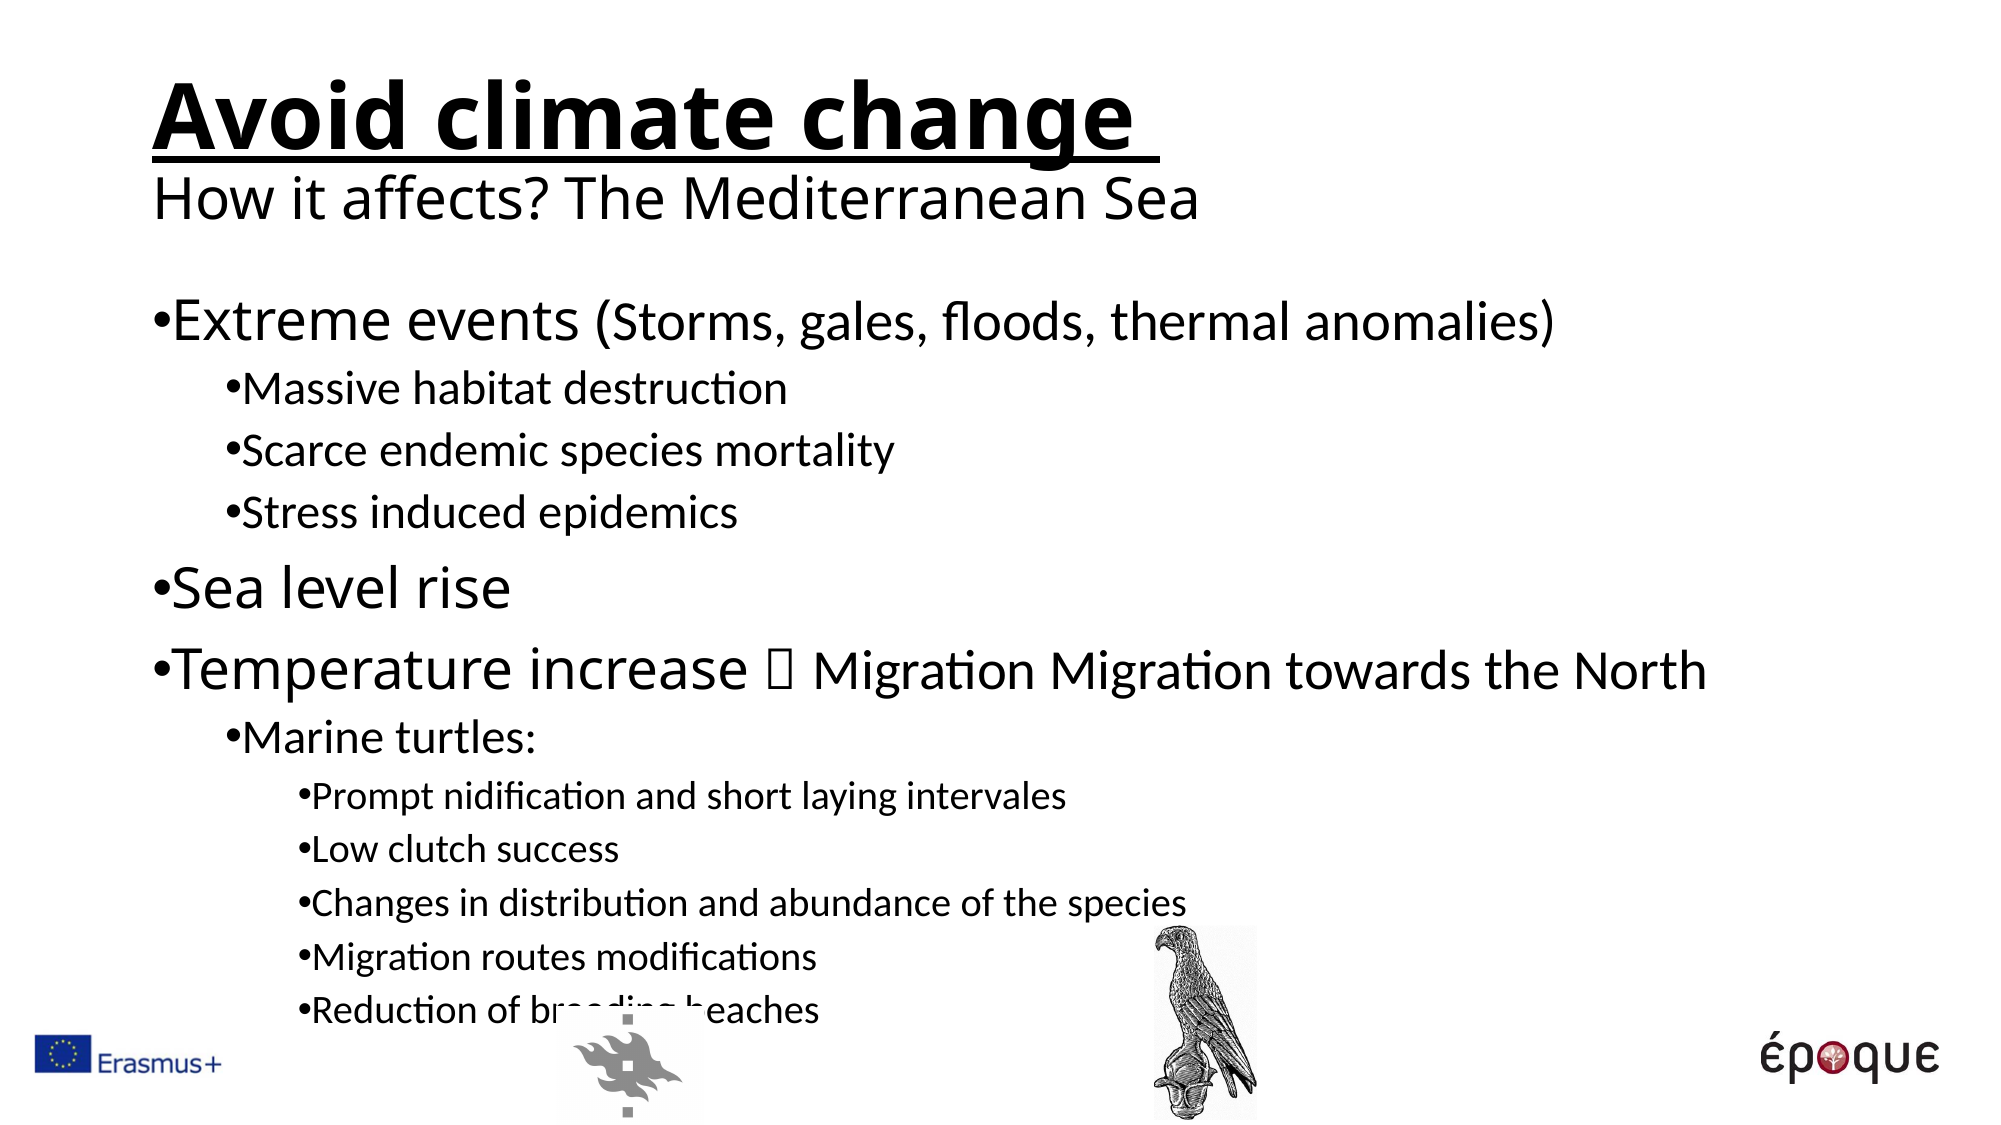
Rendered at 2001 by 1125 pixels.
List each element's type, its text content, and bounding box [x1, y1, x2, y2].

picture [1154, 925, 1258, 1120]
picture [1761, 1031, 1939, 1084]
picture [556, 1006, 704, 1125]
picture [33, 1024, 223, 1084]
title Avoid climate change How it affects? The Mediterranean Sea [137, 27, 1863, 274]
list Extreme events (Storms, gales, floods, thermal anomalies) Massive habitat destruction Scarce endemic species mortality Stress induced epidemics Sea level rise Temperature increase  Migration Migration towards the North Marine turtles: Prompt nidification and short laying intervales Low clutch success Changes in distribution and abundance of the species Migration routes modifications Reduction of breeding beaches [137, 283, 1863, 1046]
